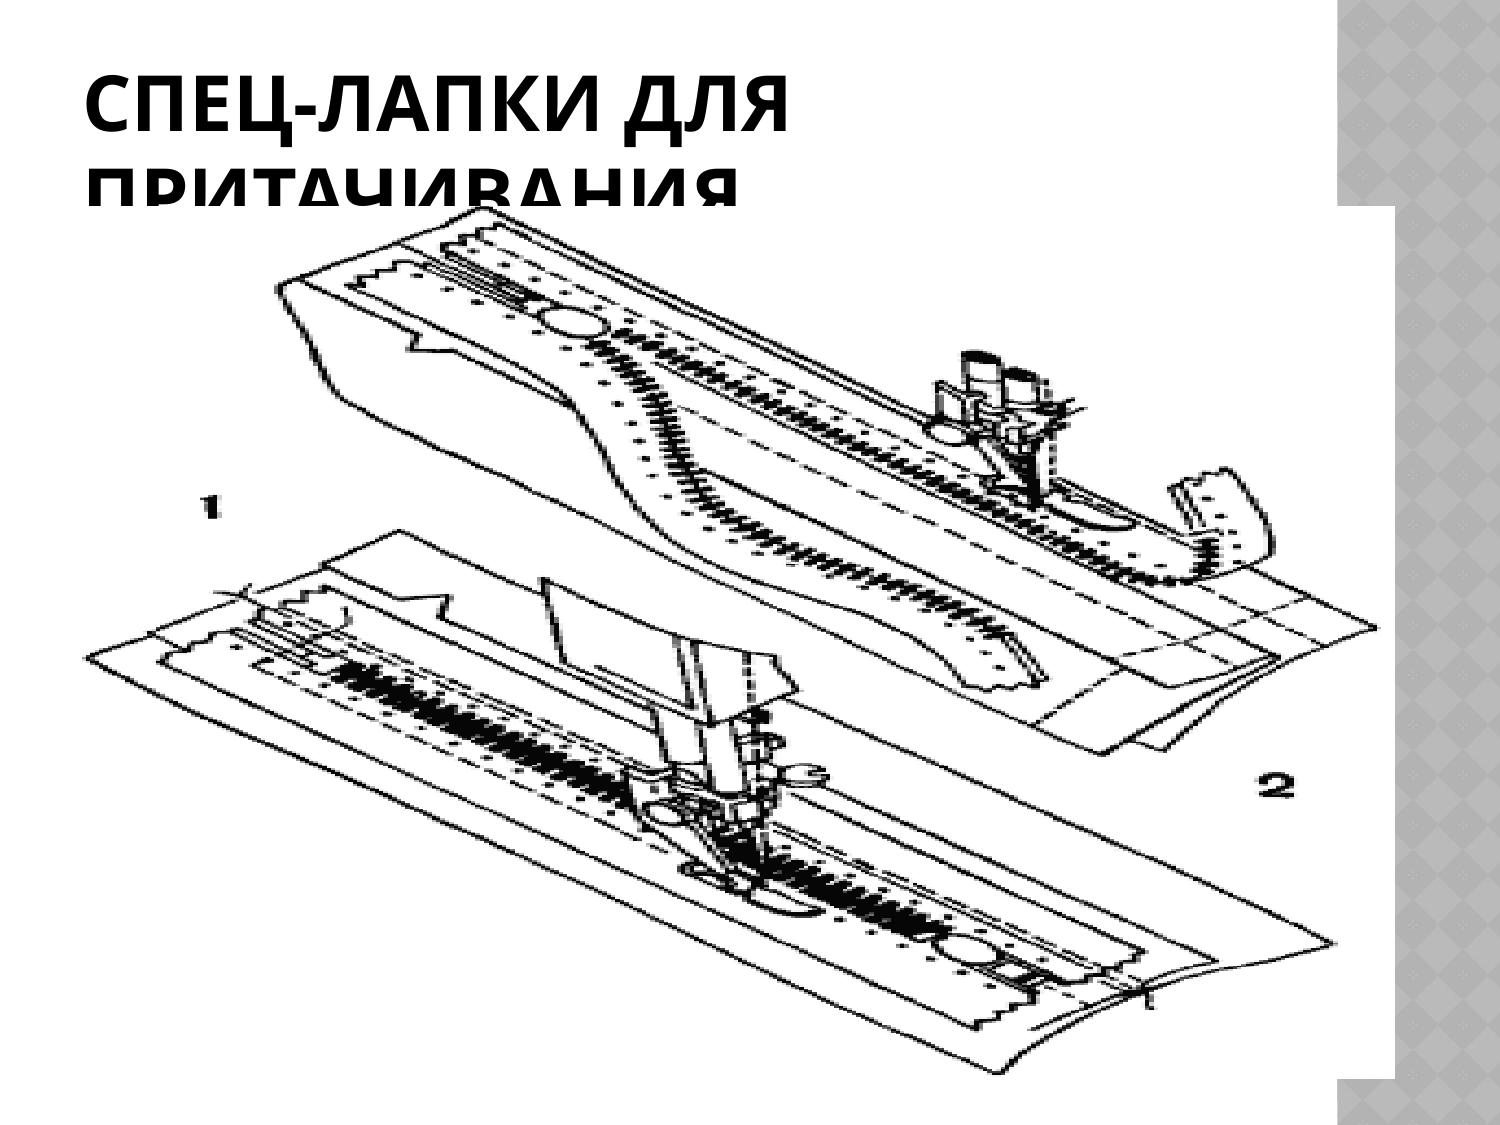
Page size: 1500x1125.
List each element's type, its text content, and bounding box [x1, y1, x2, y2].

title Спец-лапки для притачивания [75, 52, 1263, 211]
picture [81, 205, 1395, 1079]
